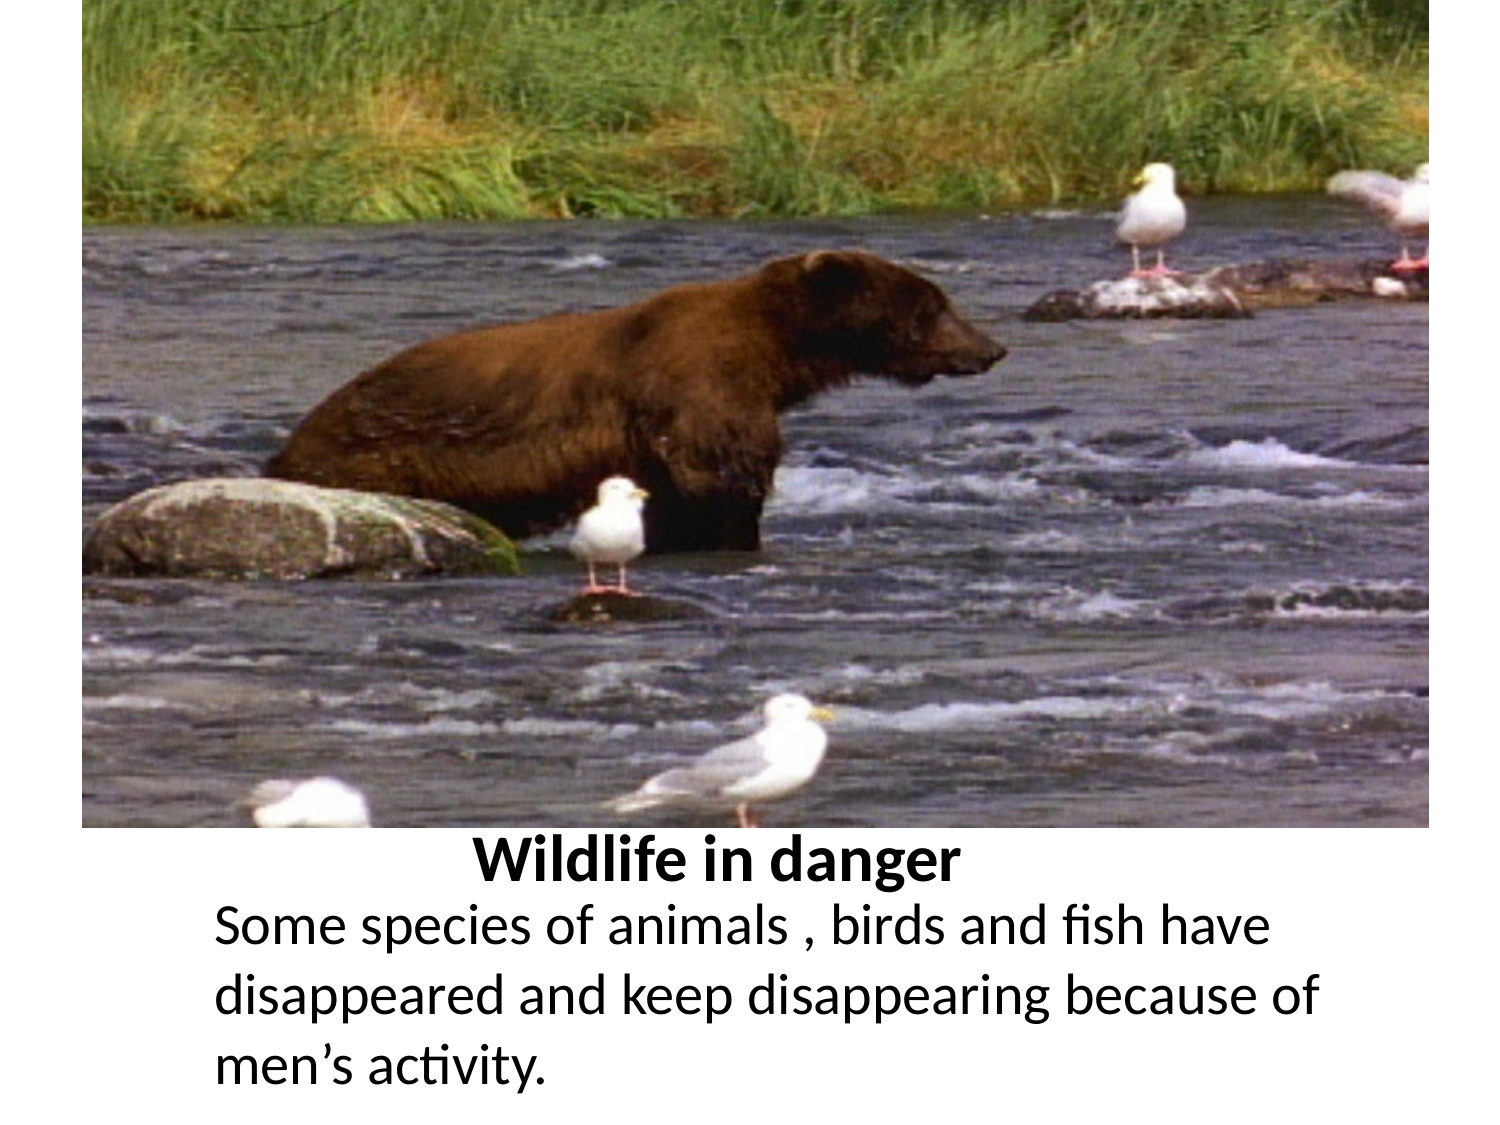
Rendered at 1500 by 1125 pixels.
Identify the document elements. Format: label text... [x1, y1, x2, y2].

picture [81, 0, 1430, 829]
list Some species of animals , birds and fish have disappeared and keep disappearing because of men’s activity. [199, 878, 1395, 1065]
title Wildlife in danger [457, 838, 1313, 878]
